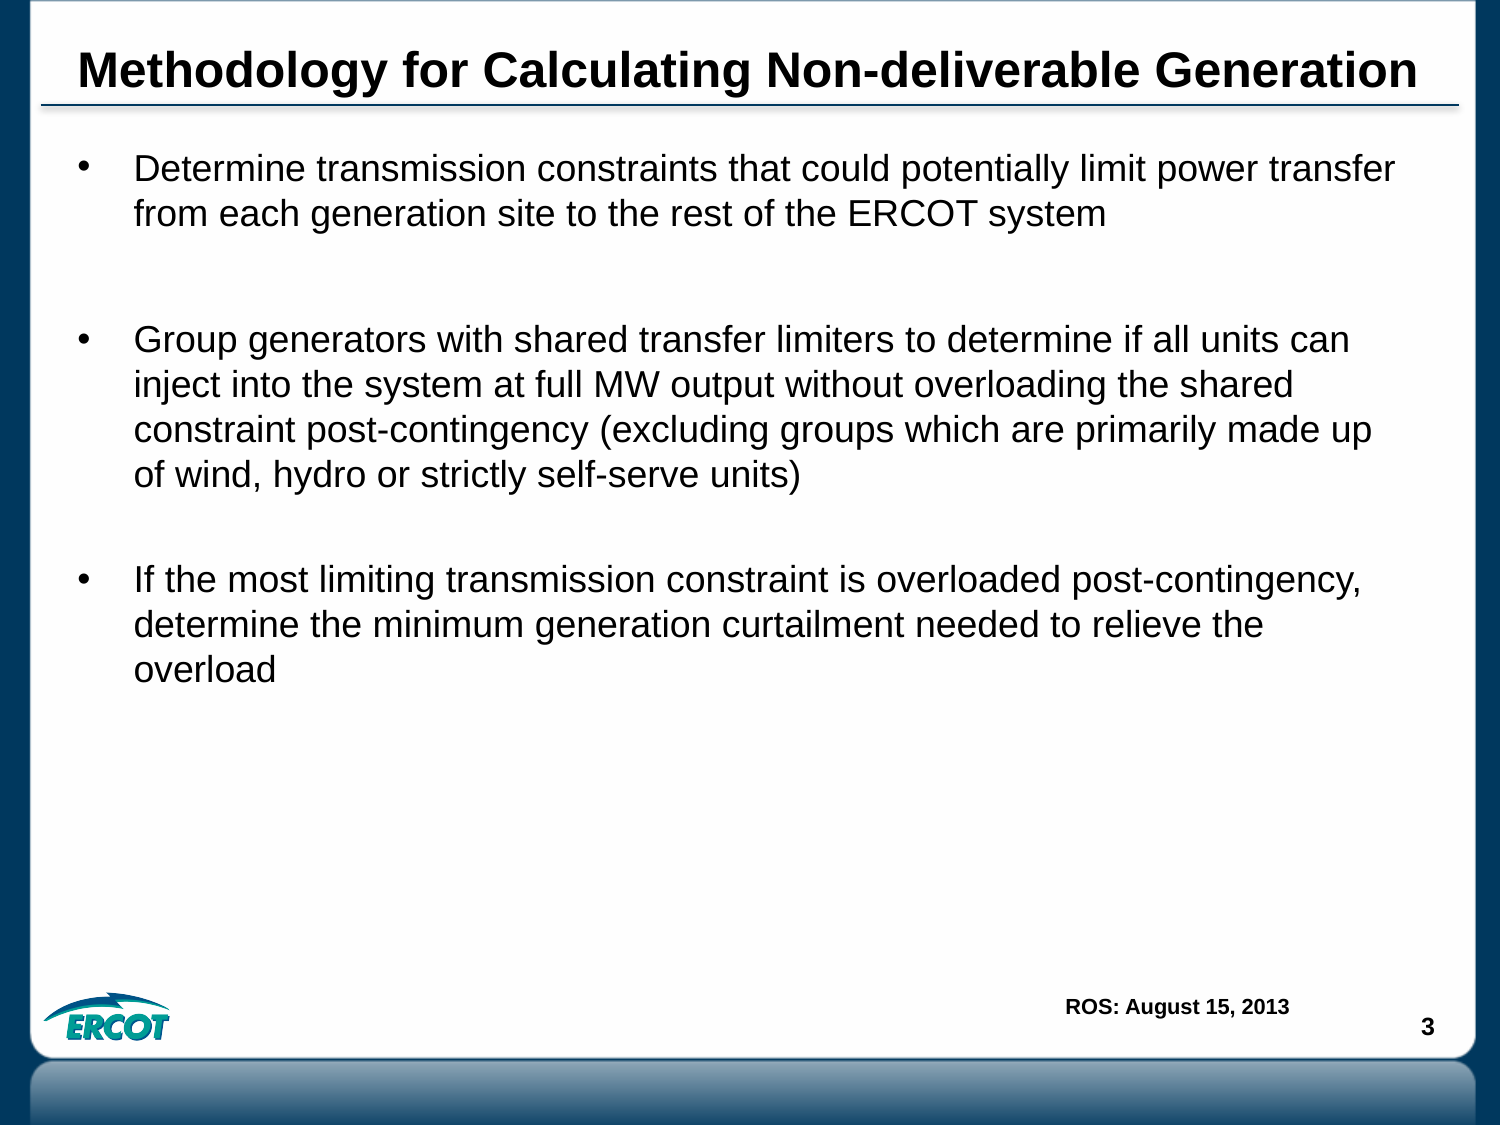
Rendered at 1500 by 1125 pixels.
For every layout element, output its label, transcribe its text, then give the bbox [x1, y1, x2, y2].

title Methodology for Calculating Non-deliverable Generation [62, 29, 1450, 106]
list Determine transmission constraints that could potentially limit power transfer from each generation site to the rest of the ERCOT system Group generators with shared transfer limiters to determine if all units can inject into the system at full MW output without overloading the shared constraint post-contingency (excluding groups which are primarily made up of wind, hydro or strictly self-serve units) If the most limiting transmission constraint is overloaded post-contingency, determine the minimum generation curtailment needed to relieve the overload [62, 135, 1413, 976]
picture [0, 0, 1500, 1125]
